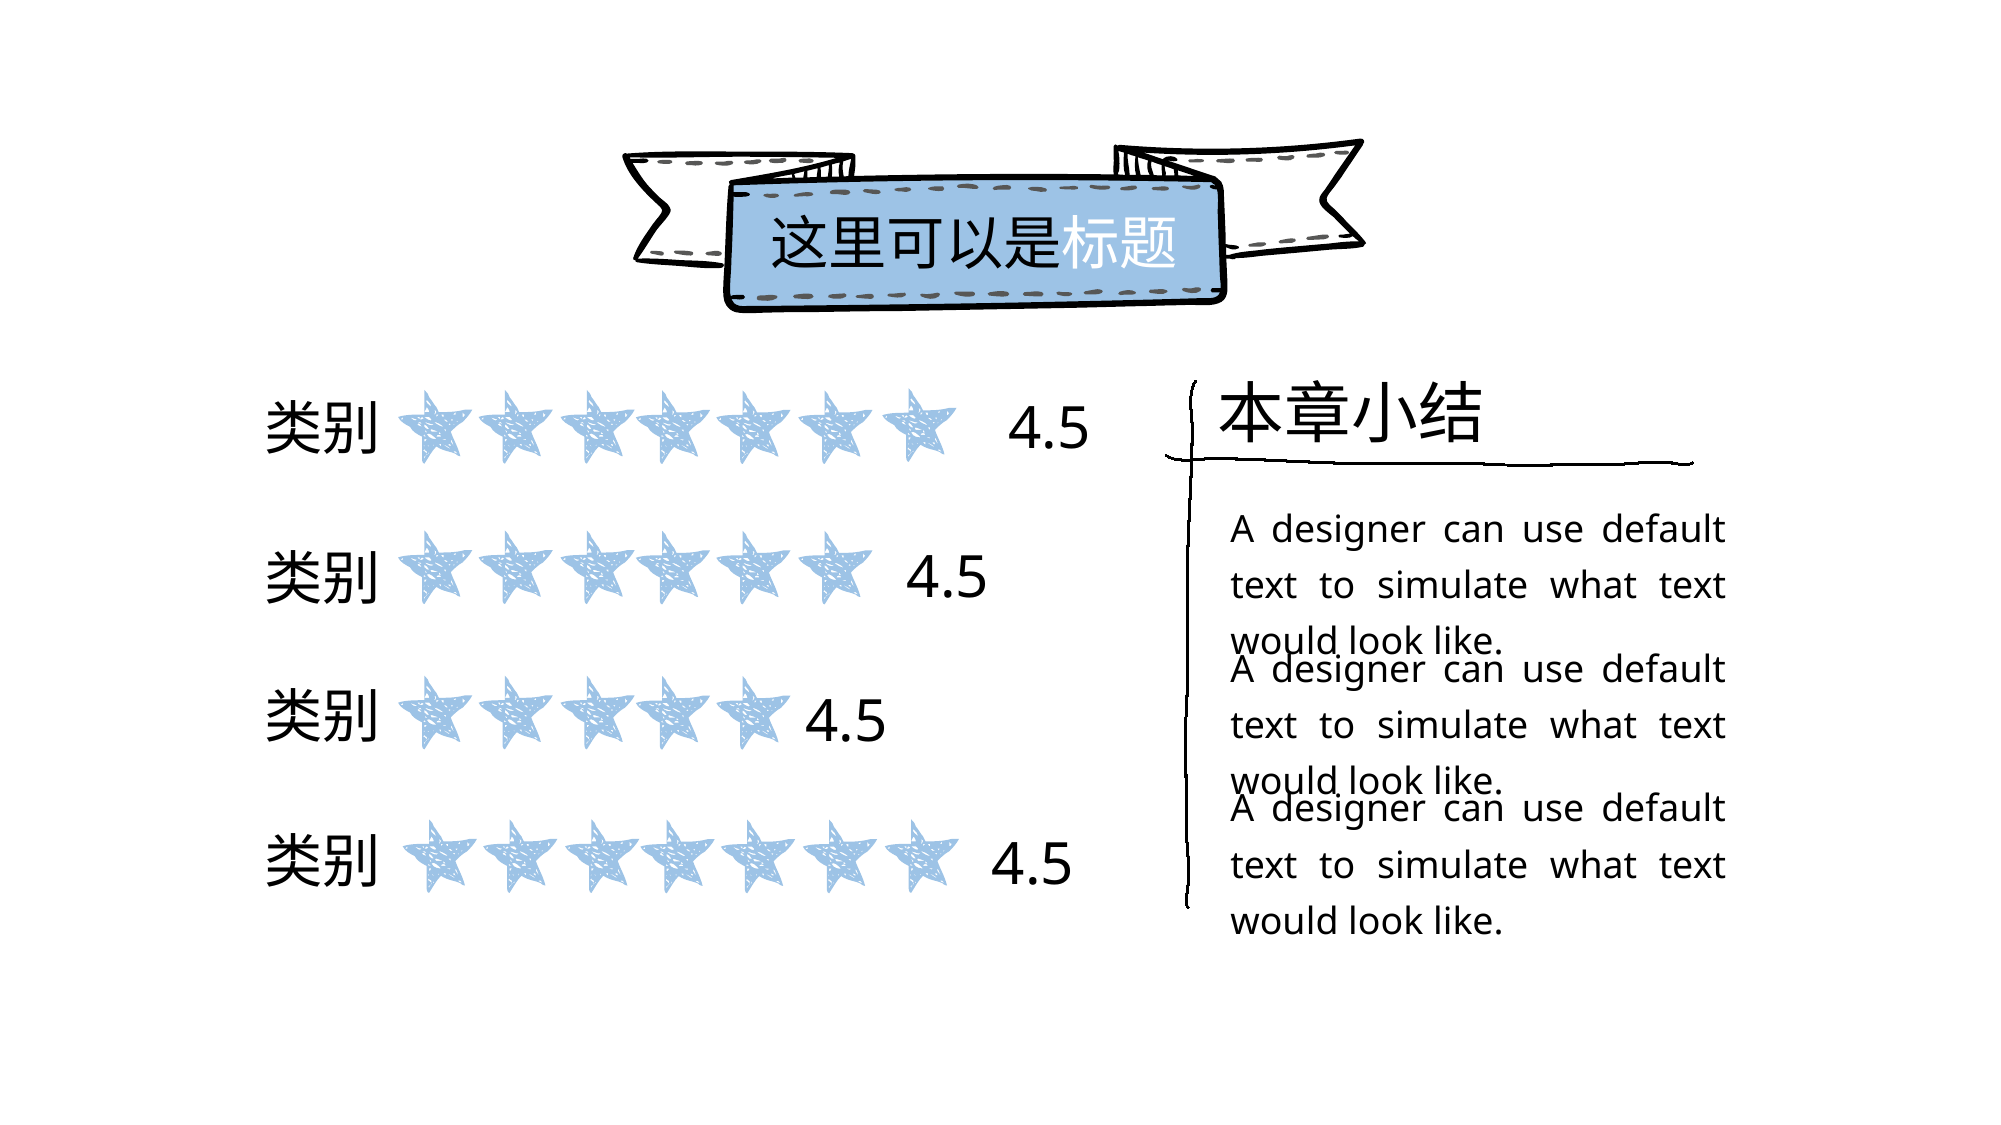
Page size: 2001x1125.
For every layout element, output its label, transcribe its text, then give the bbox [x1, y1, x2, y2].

text_box 4.5 [892, 532, 1045, 617]
text_box [560, 389, 635, 464]
text_box [1184, 380, 1197, 909]
text_box A designer can use default text to simulate what text would look like. [1215, 486, 1742, 626]
text_box 类别 [249, 534, 402, 619]
text_box [640, 819, 715, 894]
text_box [402, 819, 477, 893]
text_box [398, 675, 473, 750]
text_box 类别 [249, 672, 402, 757]
text_box [560, 675, 635, 750]
text_box 4.5 [993, 382, 1147, 468]
text_box [478, 389, 553, 464]
text_box A designer can use default text to simulate what text would look like. [1215, 626, 1742, 765]
text_box [1193, 457, 1694, 467]
text_box [478, 675, 553, 750]
text_box [716, 530, 791, 605]
text_box [716, 676, 791, 750]
text_box [720, 819, 796, 894]
text_box A designer can use default text to simulate what text would look like. [1215, 765, 1742, 950]
text_box [635, 390, 711, 464]
text_box [483, 819, 558, 893]
text_box 4.5 [790, 675, 944, 761]
text_box [716, 390, 791, 464]
text_box [398, 530, 473, 605]
text_box [565, 819, 640, 893]
text_box [798, 530, 873, 605]
text_box [635, 530, 711, 605]
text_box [621, 138, 1367, 315]
text_box [884, 819, 959, 893]
text_box 类别 [249, 816, 402, 902]
text_box [798, 390, 873, 464]
text_box 本章小结 [1203, 363, 1500, 458]
text_box [478, 530, 553, 605]
text_box [560, 530, 635, 605]
text_box 类别 [249, 384, 402, 469]
text_box [802, 819, 878, 894]
text_box [1165, 454, 1190, 462]
text_box [882, 388, 957, 462]
text_box [398, 389, 473, 464]
text_box 4.5 [977, 818, 1130, 904]
text_box [635, 676, 711, 750]
